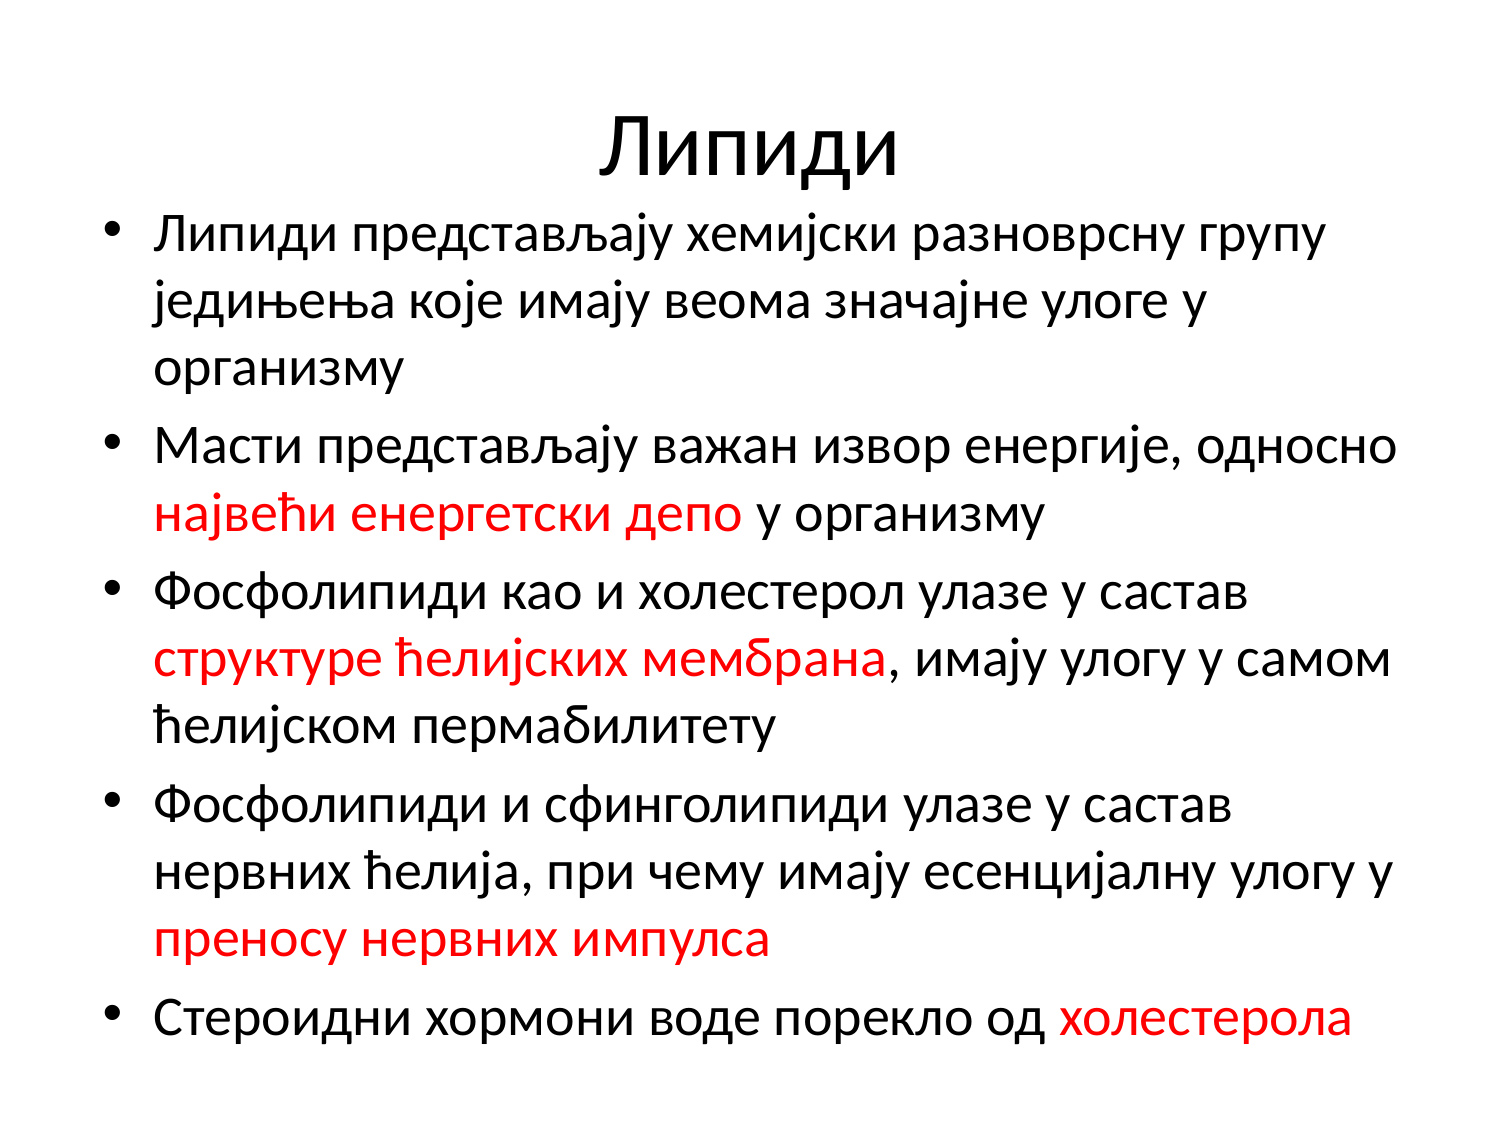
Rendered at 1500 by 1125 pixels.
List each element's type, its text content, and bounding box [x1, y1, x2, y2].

list Липиди представљају хемијски разноврсну групу једињења које имају веома значајне улоге у организму Масти представљају важан извор енергије, односно највећи енергетски депо у организму Фосфолипиди као и холестерол улазе у састав структуре ћелијских мембрана, имају улогу у самом ћелијском пермабилитету Фосфолипиди и сфинголипиди улазе у састав нервних ћелија, при чему имају есенцијалну улогу у преносу нервних импулса Стероидни хормони воде порекло од холестерола [87, 187, 1438, 1063]
title Липиди [75, 45, 1425, 233]
